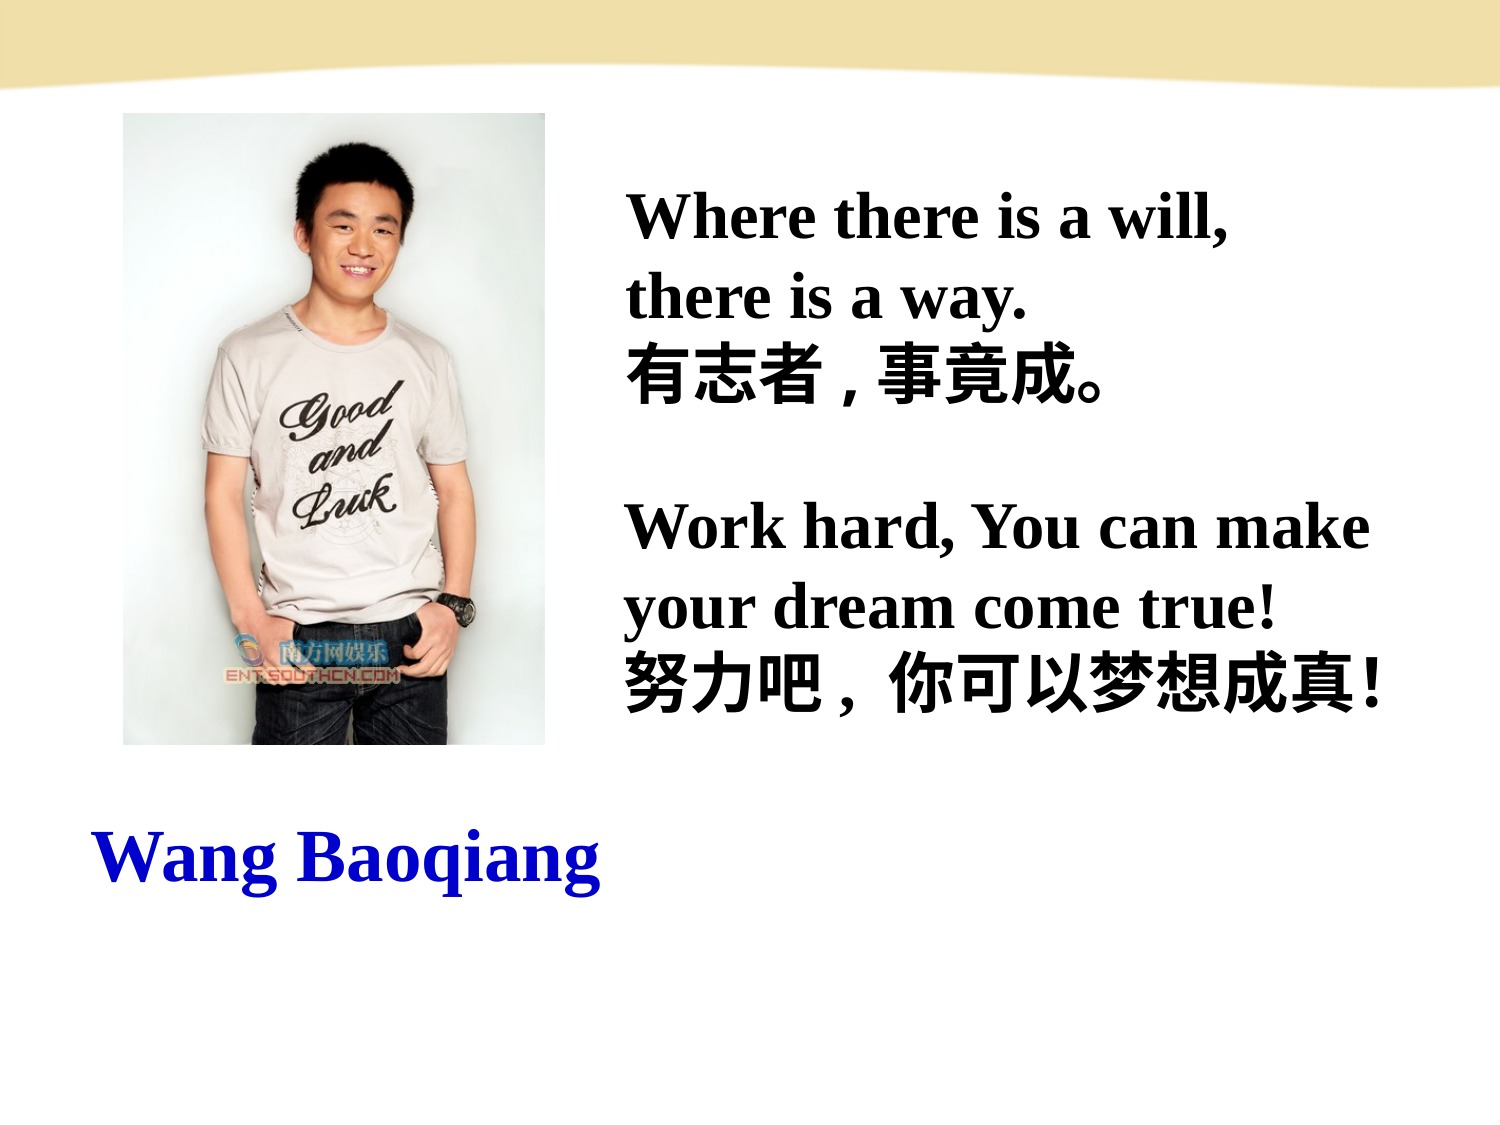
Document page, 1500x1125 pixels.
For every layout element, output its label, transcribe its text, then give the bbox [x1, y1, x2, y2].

text_box Wang Baoqiang [75, 798, 617, 904]
picture [0, 0, 1500, 1125]
text_box Work hard, You can make your dream come true! 努力吧, 你可以梦想成真！ [608, 473, 1443, 729]
text_box Where there is a will, there is a way. 有志者,事竟成。 [610, 164, 1262, 420]
